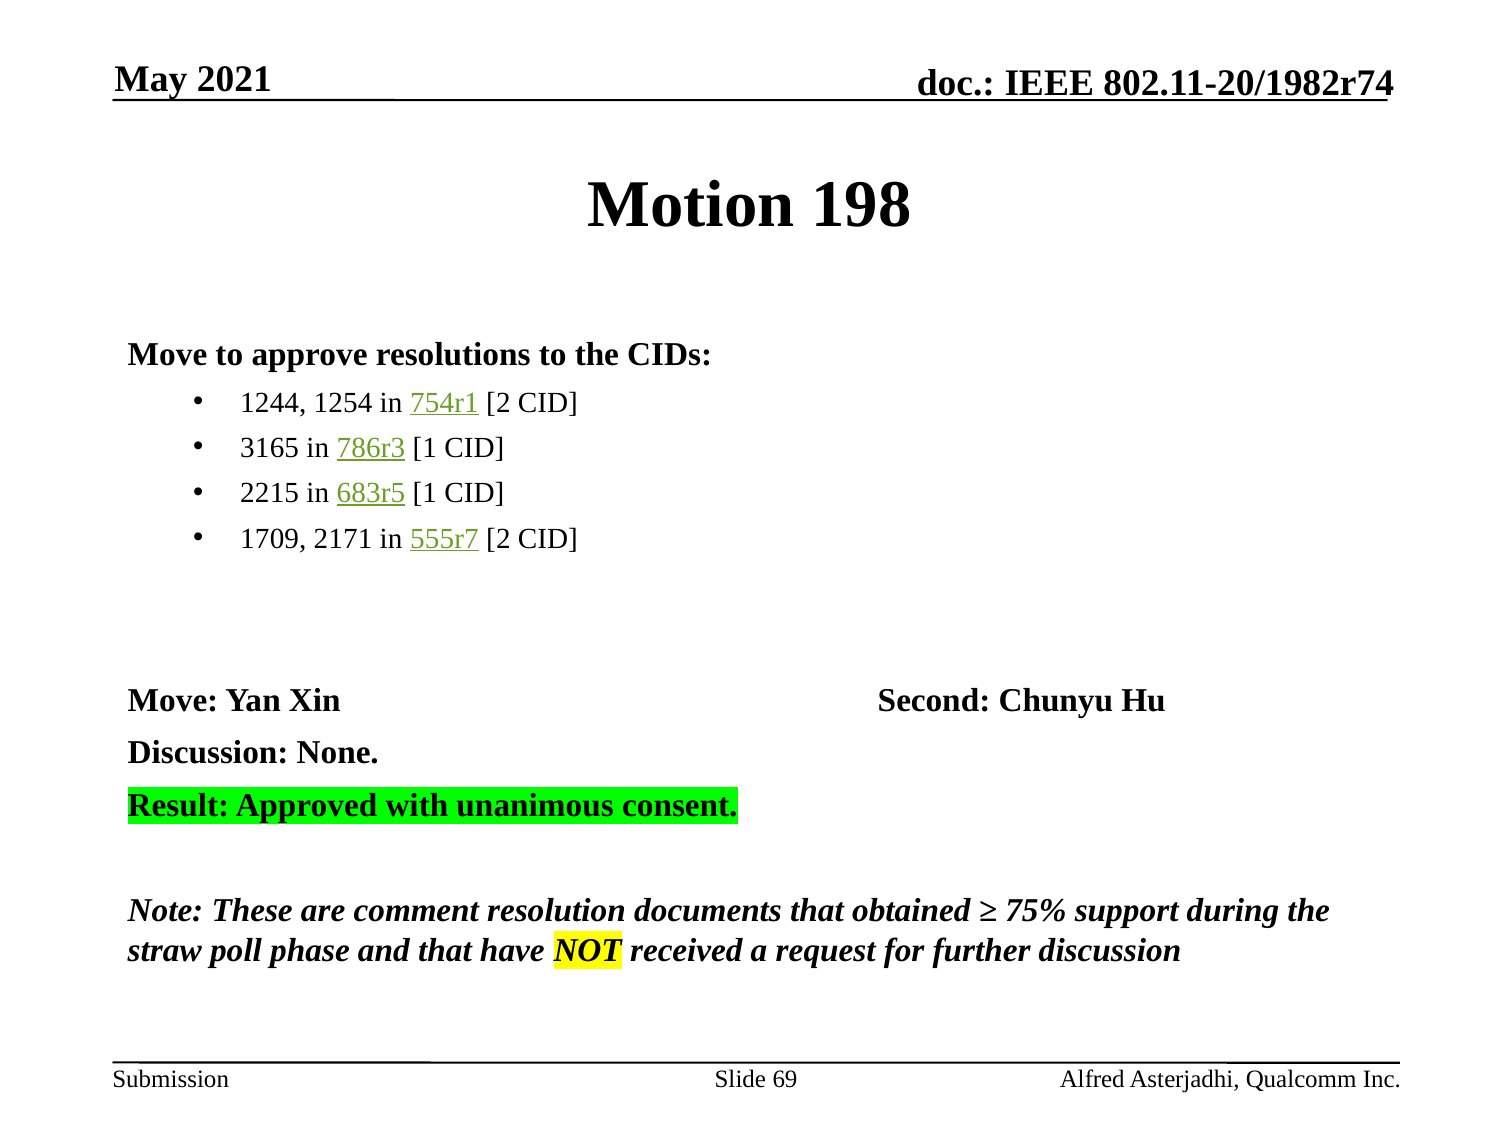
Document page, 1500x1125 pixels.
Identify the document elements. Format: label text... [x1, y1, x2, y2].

title Motion 198 [112, 112, 1388, 288]
list Move to approve resolutions to the CIDs: 1244, 1254 in 754r1 [2 CID] 3165 in 786r3 [1 CID] 2215 in 683r5 [1 CID] 1709, 2171 in 555r7 [2 CID] Move: Yan Xin Second: Chunyu Hu Discussion: None. Result: Approved with unanimous consent. Note: These are comment resolution documents that obtained ≥ 75% support during the straw poll phase and that have NOT received a request for further discussion [112, 324, 1388, 1000]
slide_number Slide 69 [712, 1061, 800, 1123]
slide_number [114, 54, 423, 100]
footer Alfred Asterjadhi, Qualcomm Inc. [878, 1061, 1402, 1093]
